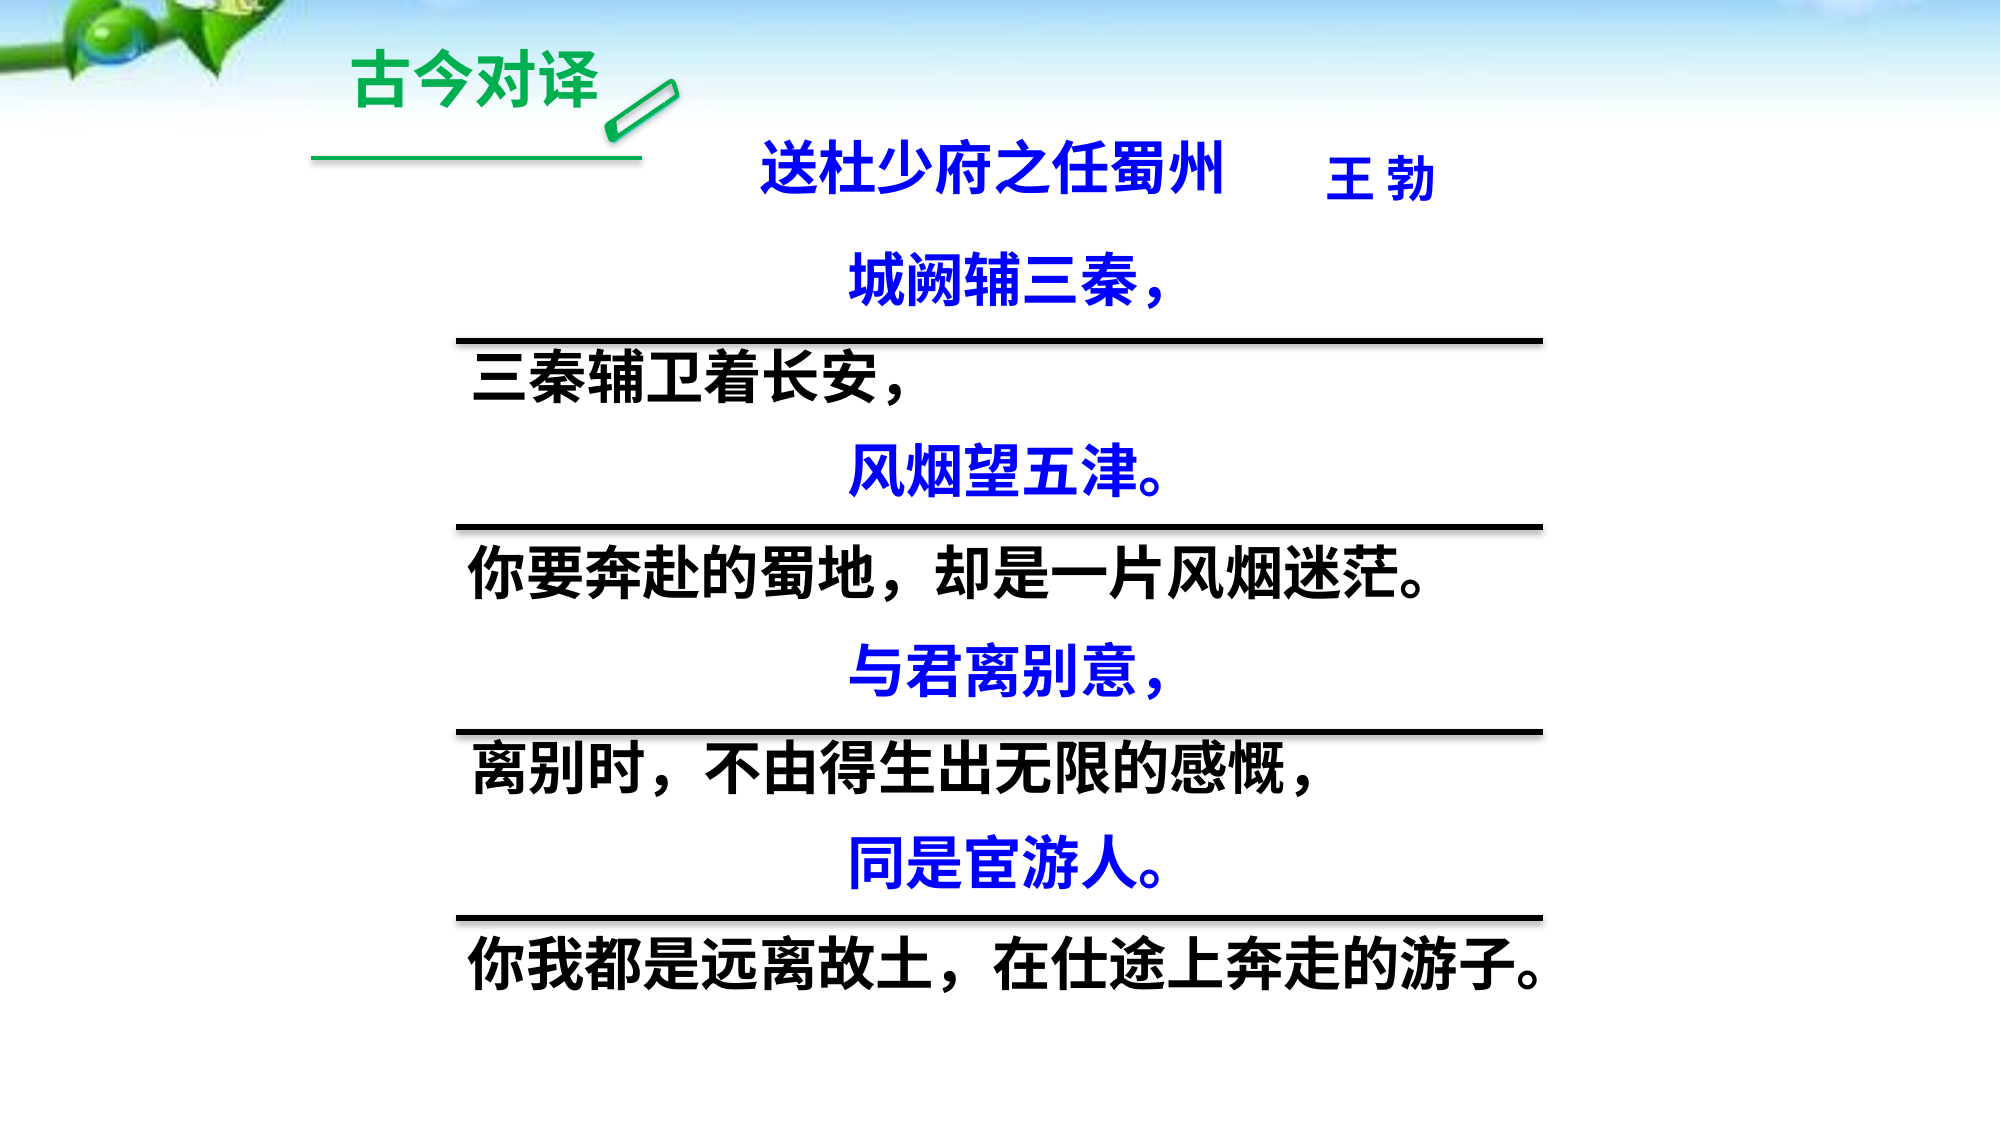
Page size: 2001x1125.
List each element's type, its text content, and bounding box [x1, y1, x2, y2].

text_box 城阙辅三秦， [832, 235, 1223, 321]
text_box 风烟望五津。 [832, 427, 1223, 512]
text_box 送杜少府之任蜀州 [745, 123, 1255, 209]
text_box 三秦辅卫着长安， [455, 351, 1153, 418]
text_box 离别时，不由得生出无限的感慨， [455, 724, 1409, 729]
text_box 与君离别意， [832, 626, 1223, 712]
text_box 同是宦游人。 [832, 818, 1223, 904]
text_box 你我都是远离故土，在仕途上奔走的游子。 [453, 920, 1622, 1005]
text_box 三秦辅卫着长安， [455, 332, 1153, 338]
text_box 离别时，不由得生出无限的感慨， [455, 742, 1409, 809]
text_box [310, 32, 681, 159]
text_box 王 勃 [1310, 140, 1474, 216]
text_box 你要奔赴的蜀地，却是一片风烟迷茫。 [453, 536, 1493, 614]
picture [0, 0, 2001, 1125]
